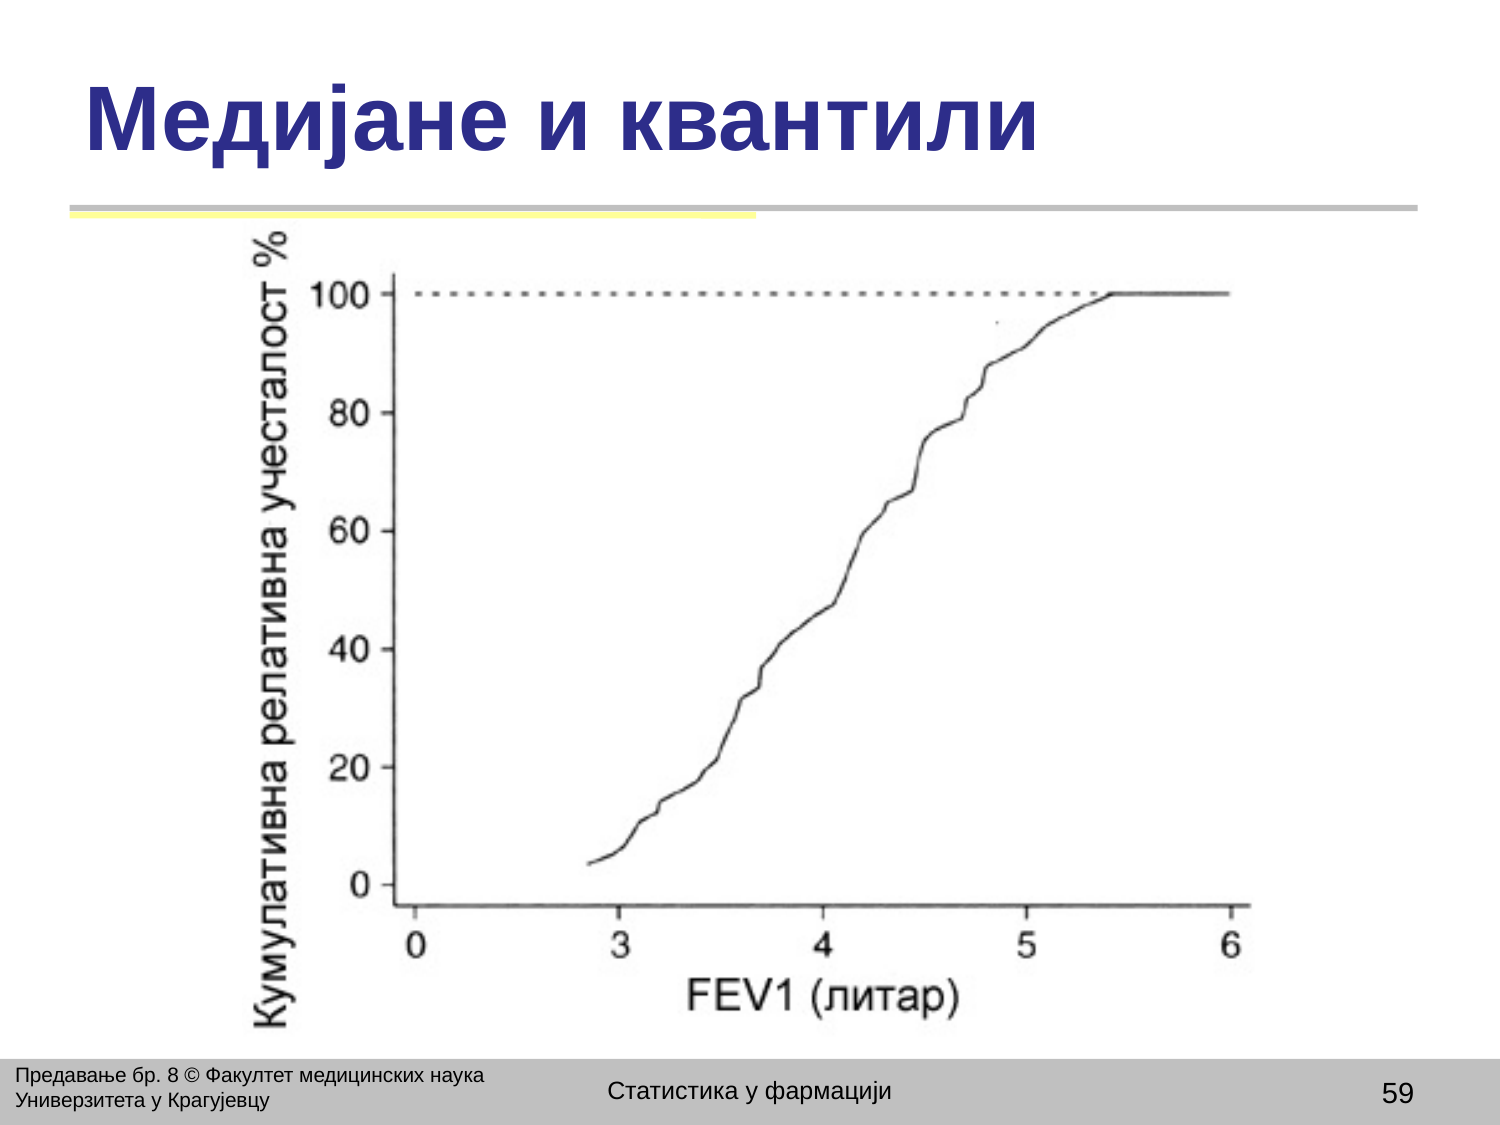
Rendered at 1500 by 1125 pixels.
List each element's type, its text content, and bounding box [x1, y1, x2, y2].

title Медијане и квантили [69, 19, 1426, 208]
slide_number 59 [1079, 1066, 1430, 1125]
slide_number Предавање бр. 8 © Факултет медицинских наука Универзитета у Крагујевцу [0, 1053, 631, 1108]
picture [242, 220, 1267, 1041]
footer Статистика у фармацији [512, 1066, 988, 1125]
